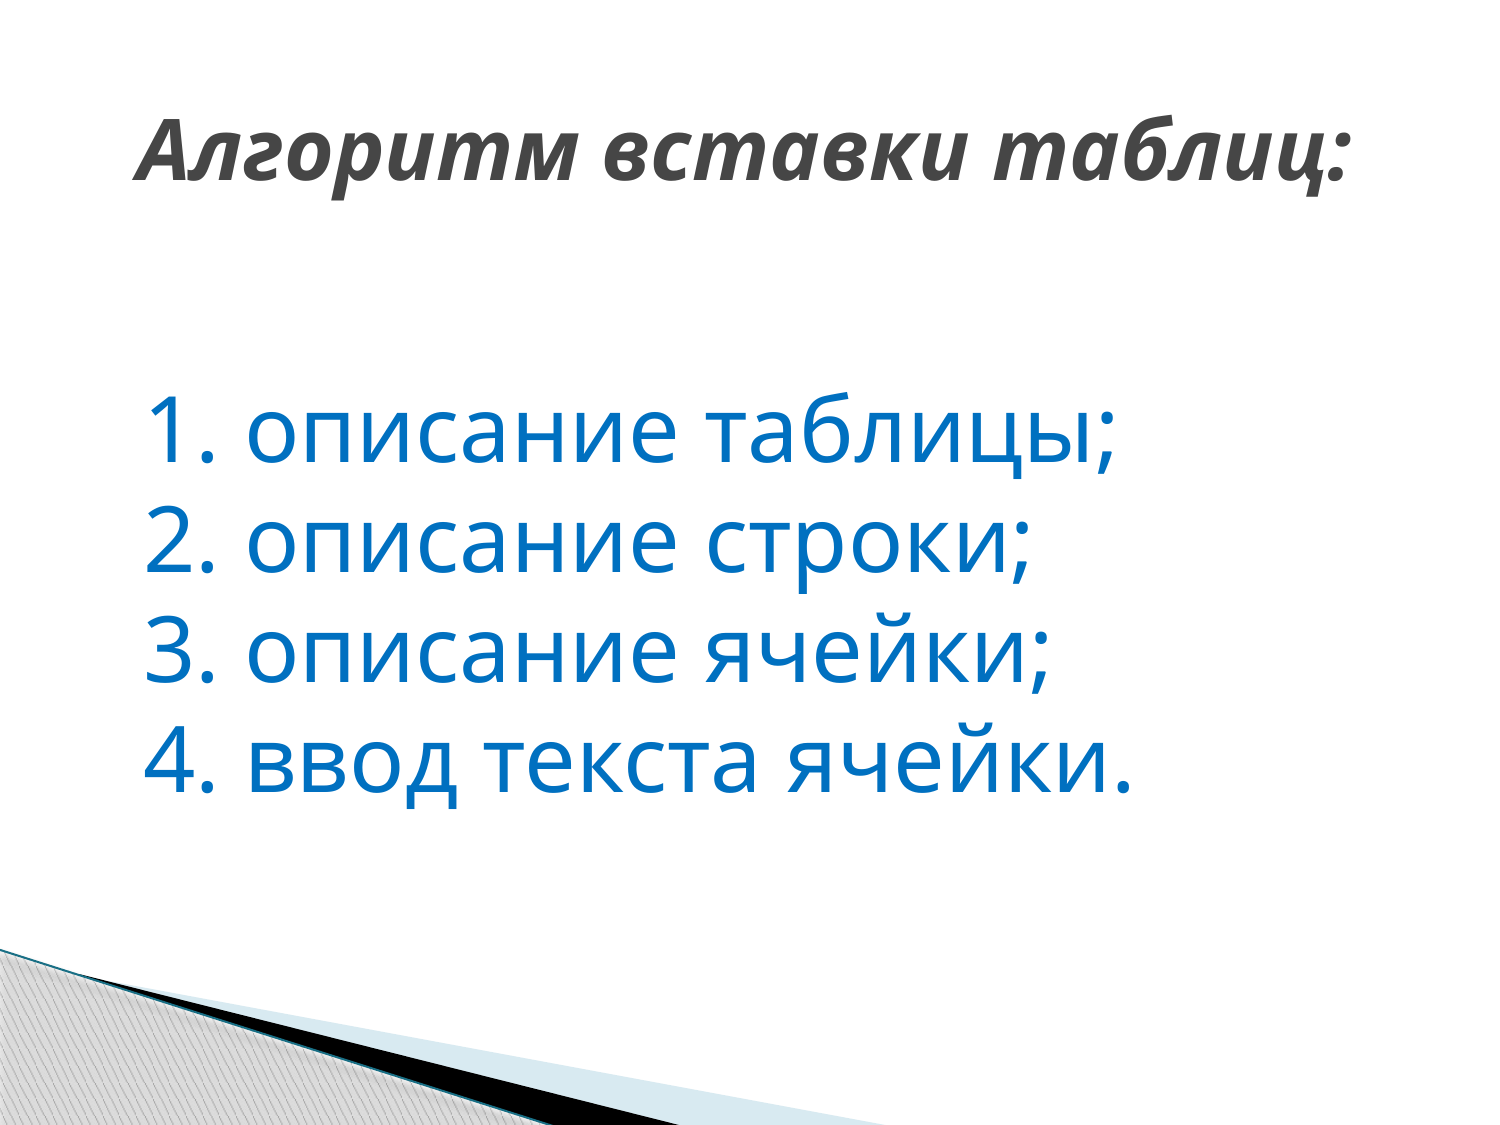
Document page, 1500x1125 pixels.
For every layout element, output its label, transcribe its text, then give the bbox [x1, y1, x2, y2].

title Алгоритм вставки таблиц: [70, 70, 1421, 223]
text_box 1. описание таблицы; 2. описание строки; 3. описание ячейки; 4. ввод текста ячейки. [128, 363, 1418, 1038]
